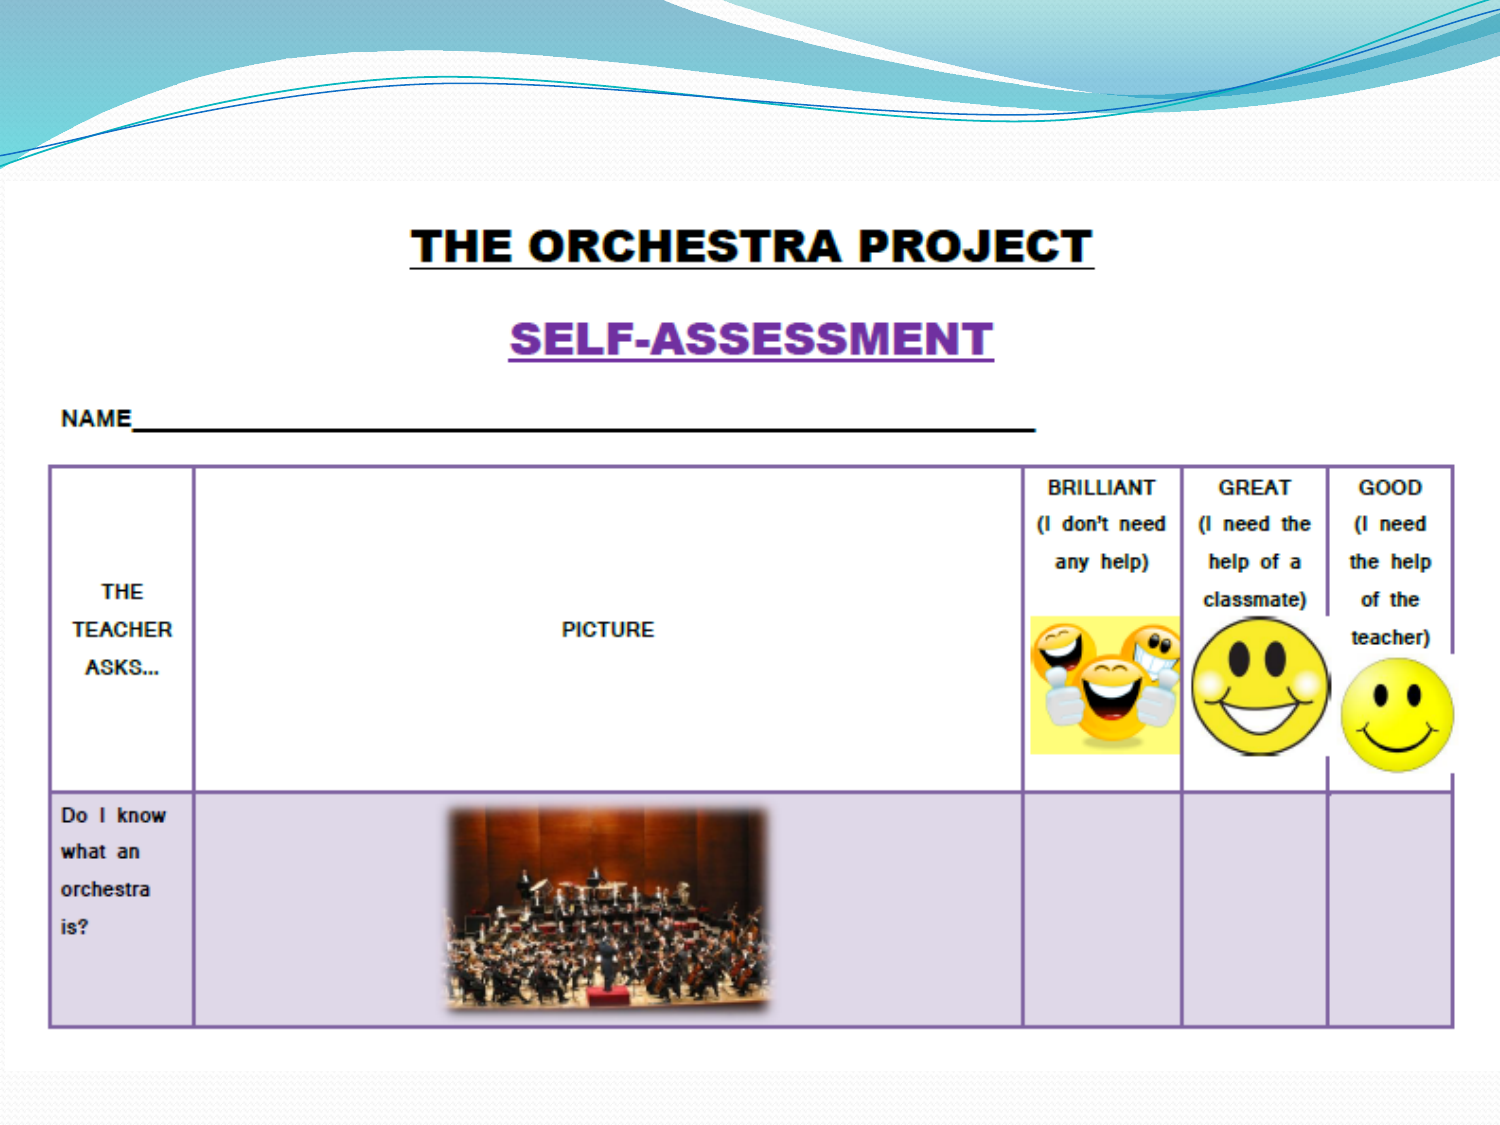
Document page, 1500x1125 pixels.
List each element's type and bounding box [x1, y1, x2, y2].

picture [5, 181, 1500, 1071]
